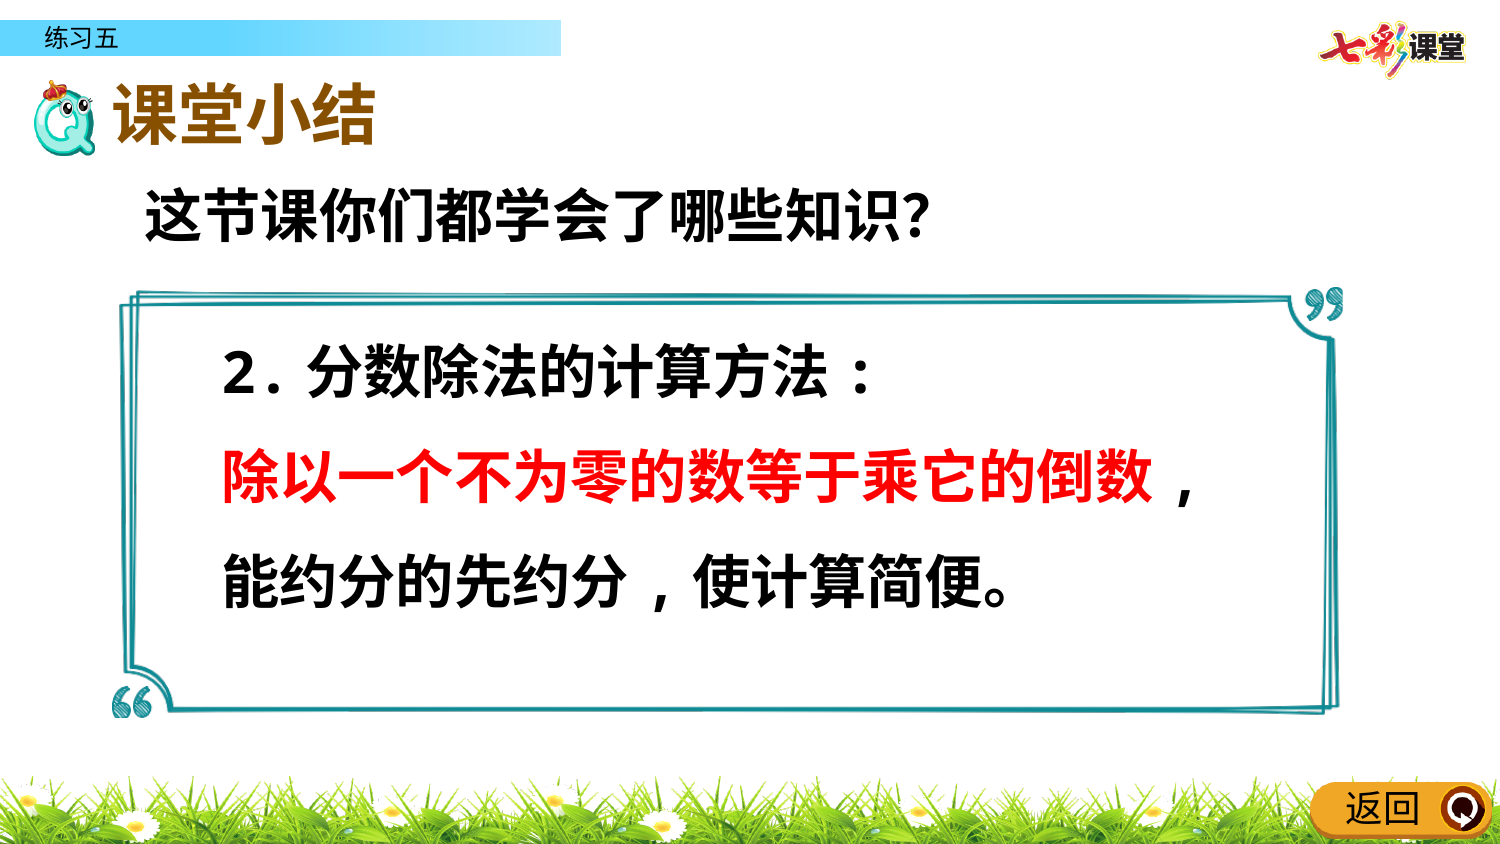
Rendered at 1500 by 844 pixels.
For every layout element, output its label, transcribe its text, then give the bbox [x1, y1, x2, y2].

picture [0, 776, 1500, 844]
picture [1316, 20, 1468, 80]
picture [111, 287, 1343, 718]
picture [34, 80, 96, 156]
text_box 课堂小结 [100, 67, 404, 159]
text_box 这节课你们都学会了哪些知识？ [133, 173, 972, 255]
